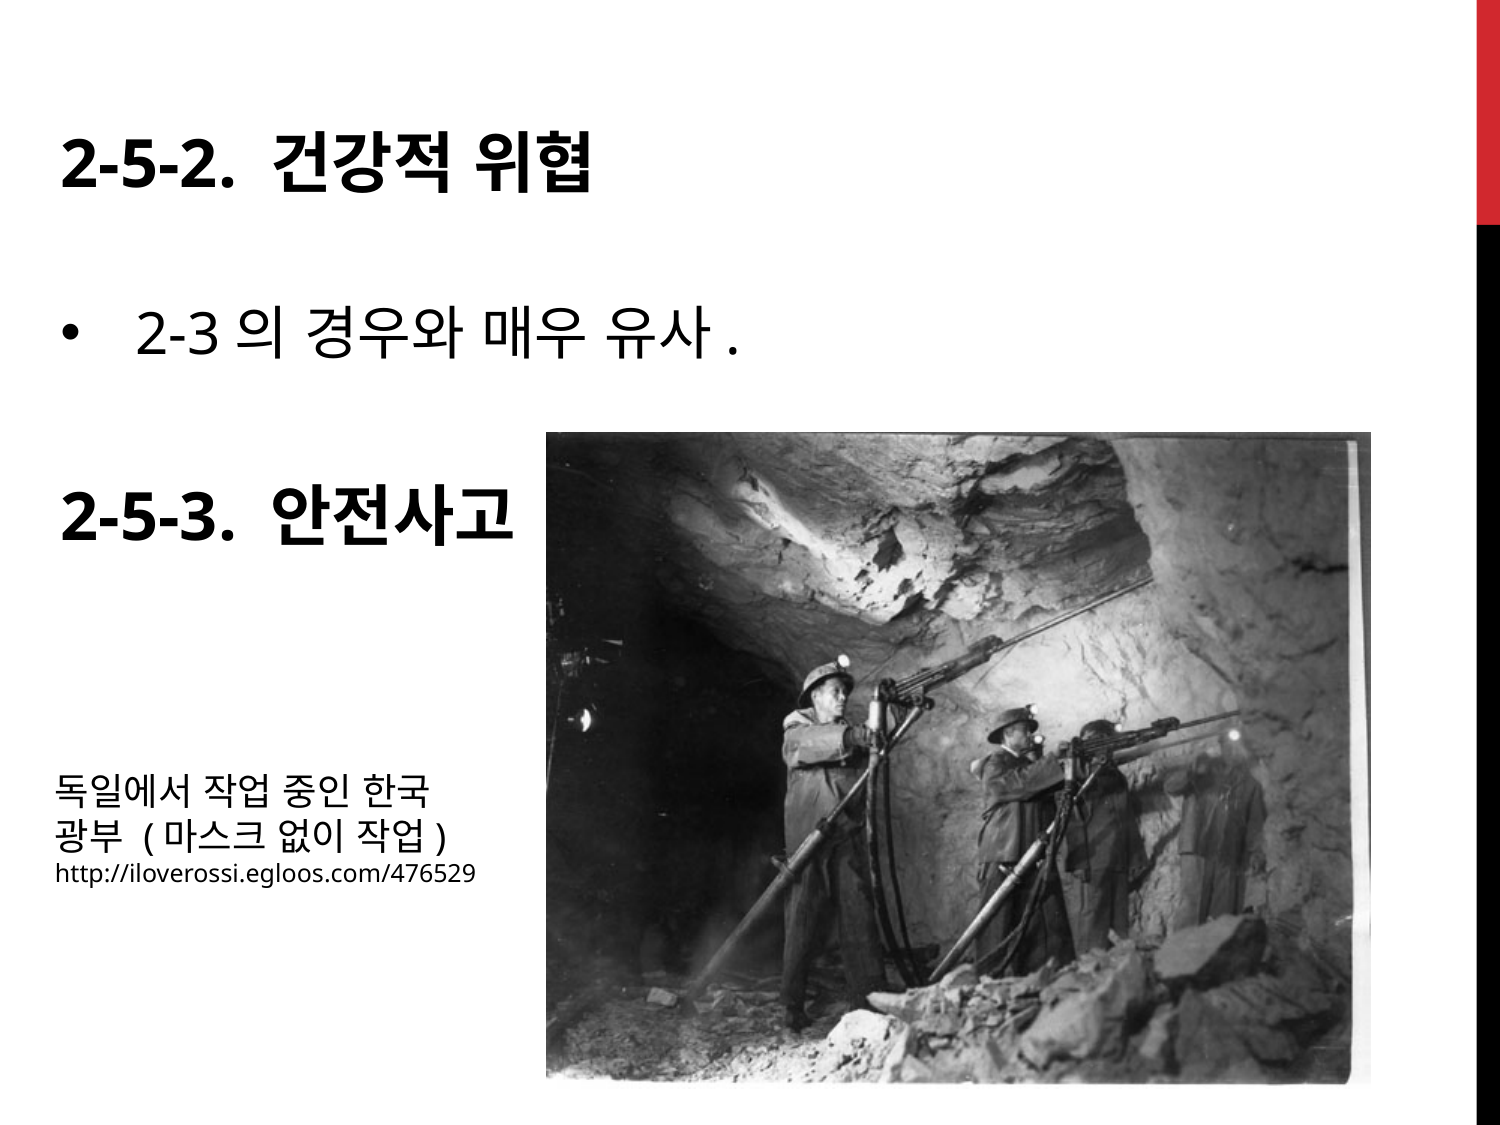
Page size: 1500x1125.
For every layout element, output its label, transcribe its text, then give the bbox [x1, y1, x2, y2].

list 2-5-2. 건강적 위협 2-3의 경우와 매우 유사. 2-5-3. 안전사고 [45, 113, 1296, 1005]
text_box 독일에서 작업 중인 한국 광부 (마스크 없이 작업) http://iloverossi.egloos.com/476529 [40, 760, 492, 896]
picture [546, 432, 1372, 1090]
